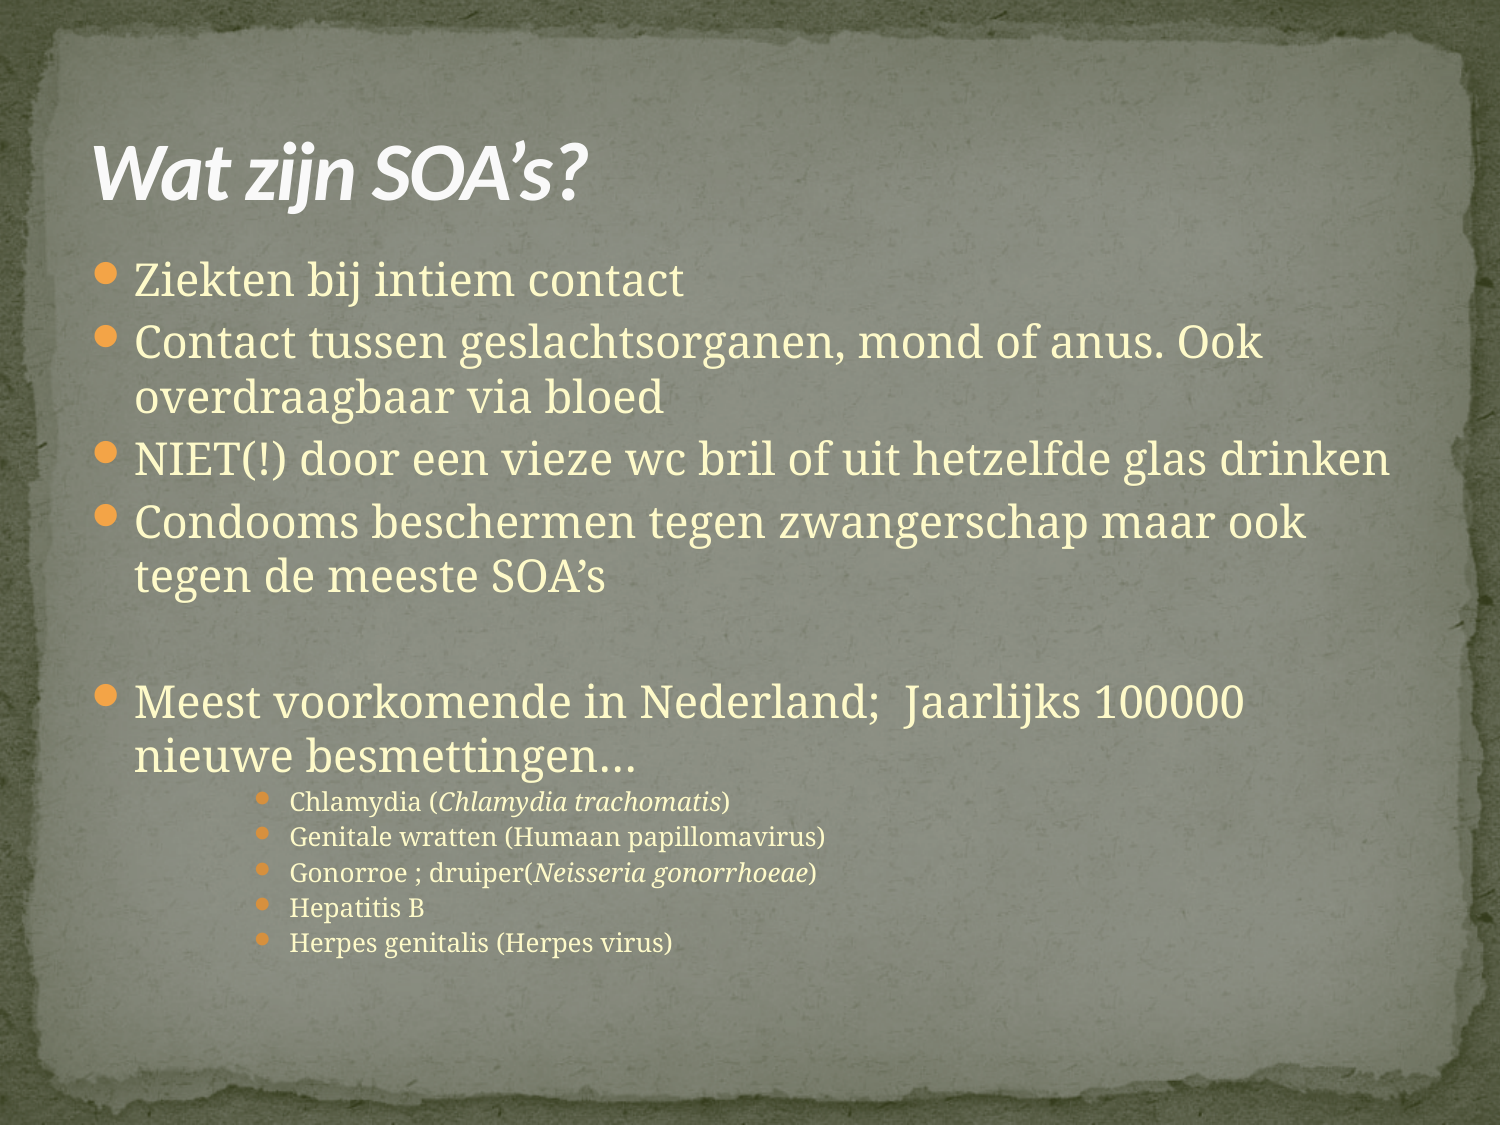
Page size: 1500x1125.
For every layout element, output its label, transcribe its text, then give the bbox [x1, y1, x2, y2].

title Wat zijn SOA’s? [74, 24, 1425, 225]
list Ziekten bij intiem contact Contact tussen geslachtsorganen, mond of anus. Ook overdraagbaar via bloed NIET(!) door een vieze wc bril of uit hetzelfde glas drinken Condooms beschermen tegen zwangerschap maar ook tegen de meeste SOA’s Meest voorkomende in Nederland; Jaarlijks 100000 nieuwe besmettingen… Chlamydia (Chlamydia trachomatis) Genitale wratten (Humaan papillomavirus) Gonorroe ; druiper(Neisseria gonorrhoeae) Hepatitis B Herpes genitalis (Herpes virus) [76, 243, 1427, 986]
